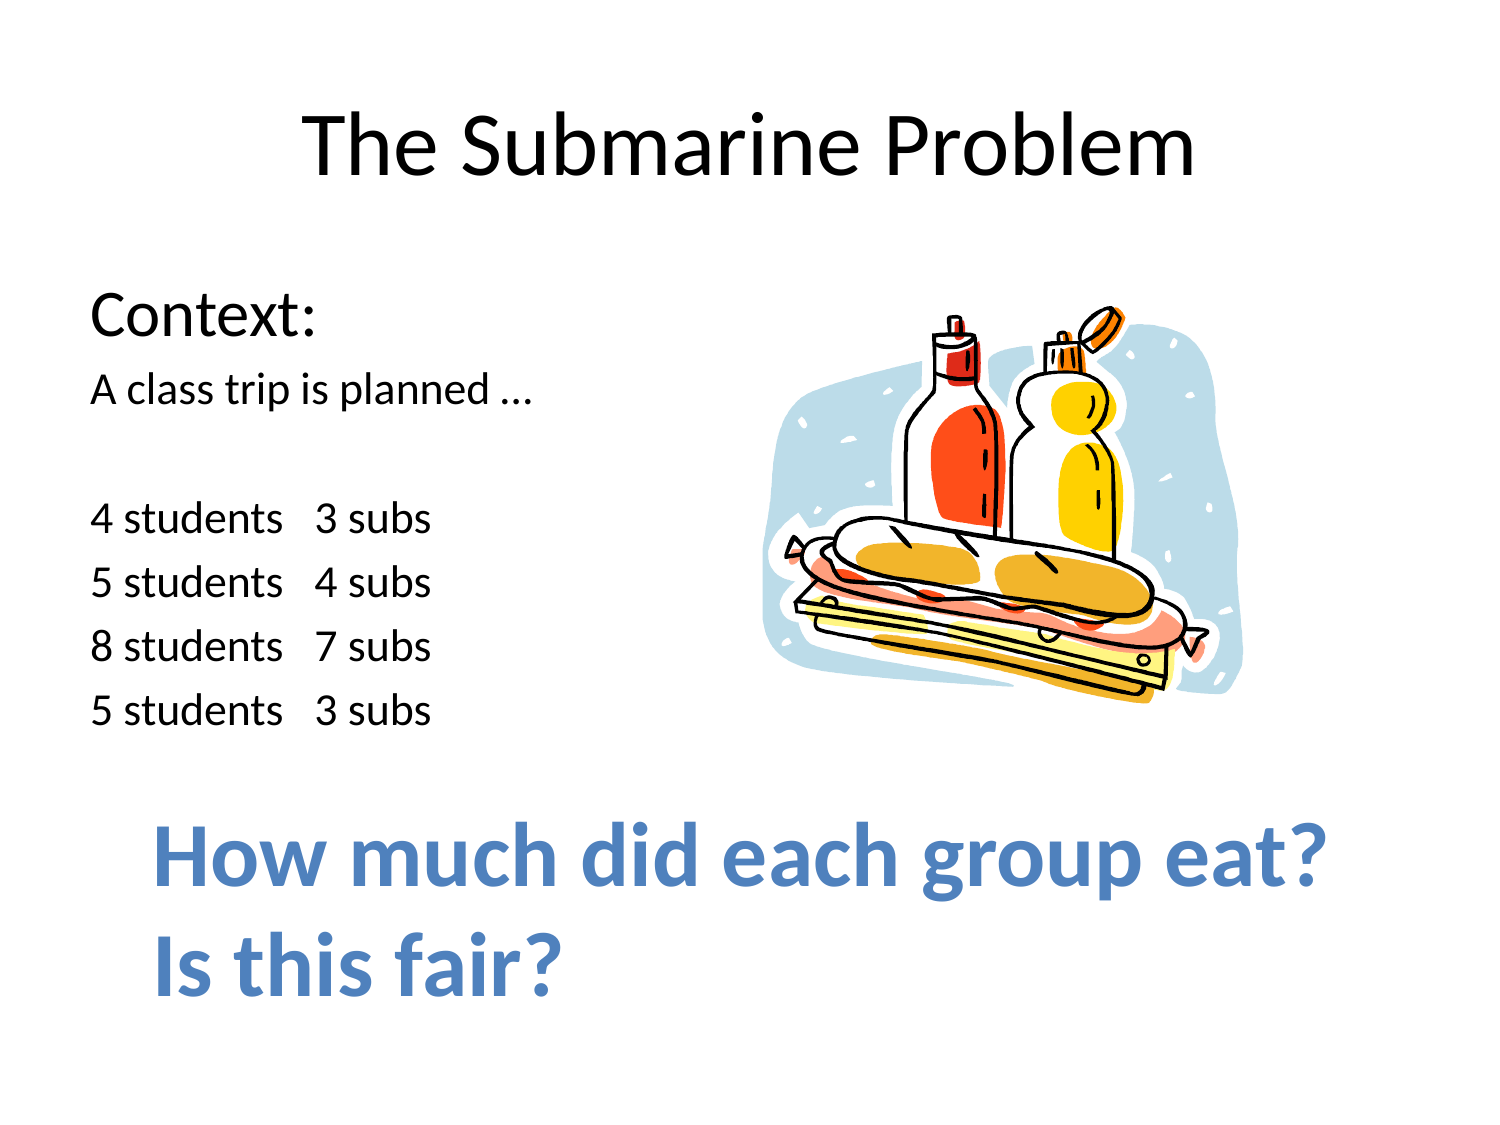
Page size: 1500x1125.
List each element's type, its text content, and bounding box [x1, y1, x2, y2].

title The Submarine Problem [75, 45, 1425, 233]
picture [762, 299, 1250, 710]
list Context: A class trip is planned … 4 students 3 subs 5 students 4 subs 8 students 7 subs 5 students 3 subs [75, 262, 1425, 1005]
text_box How much did each group eat? Is this fair? [137, 787, 1363, 1023]
